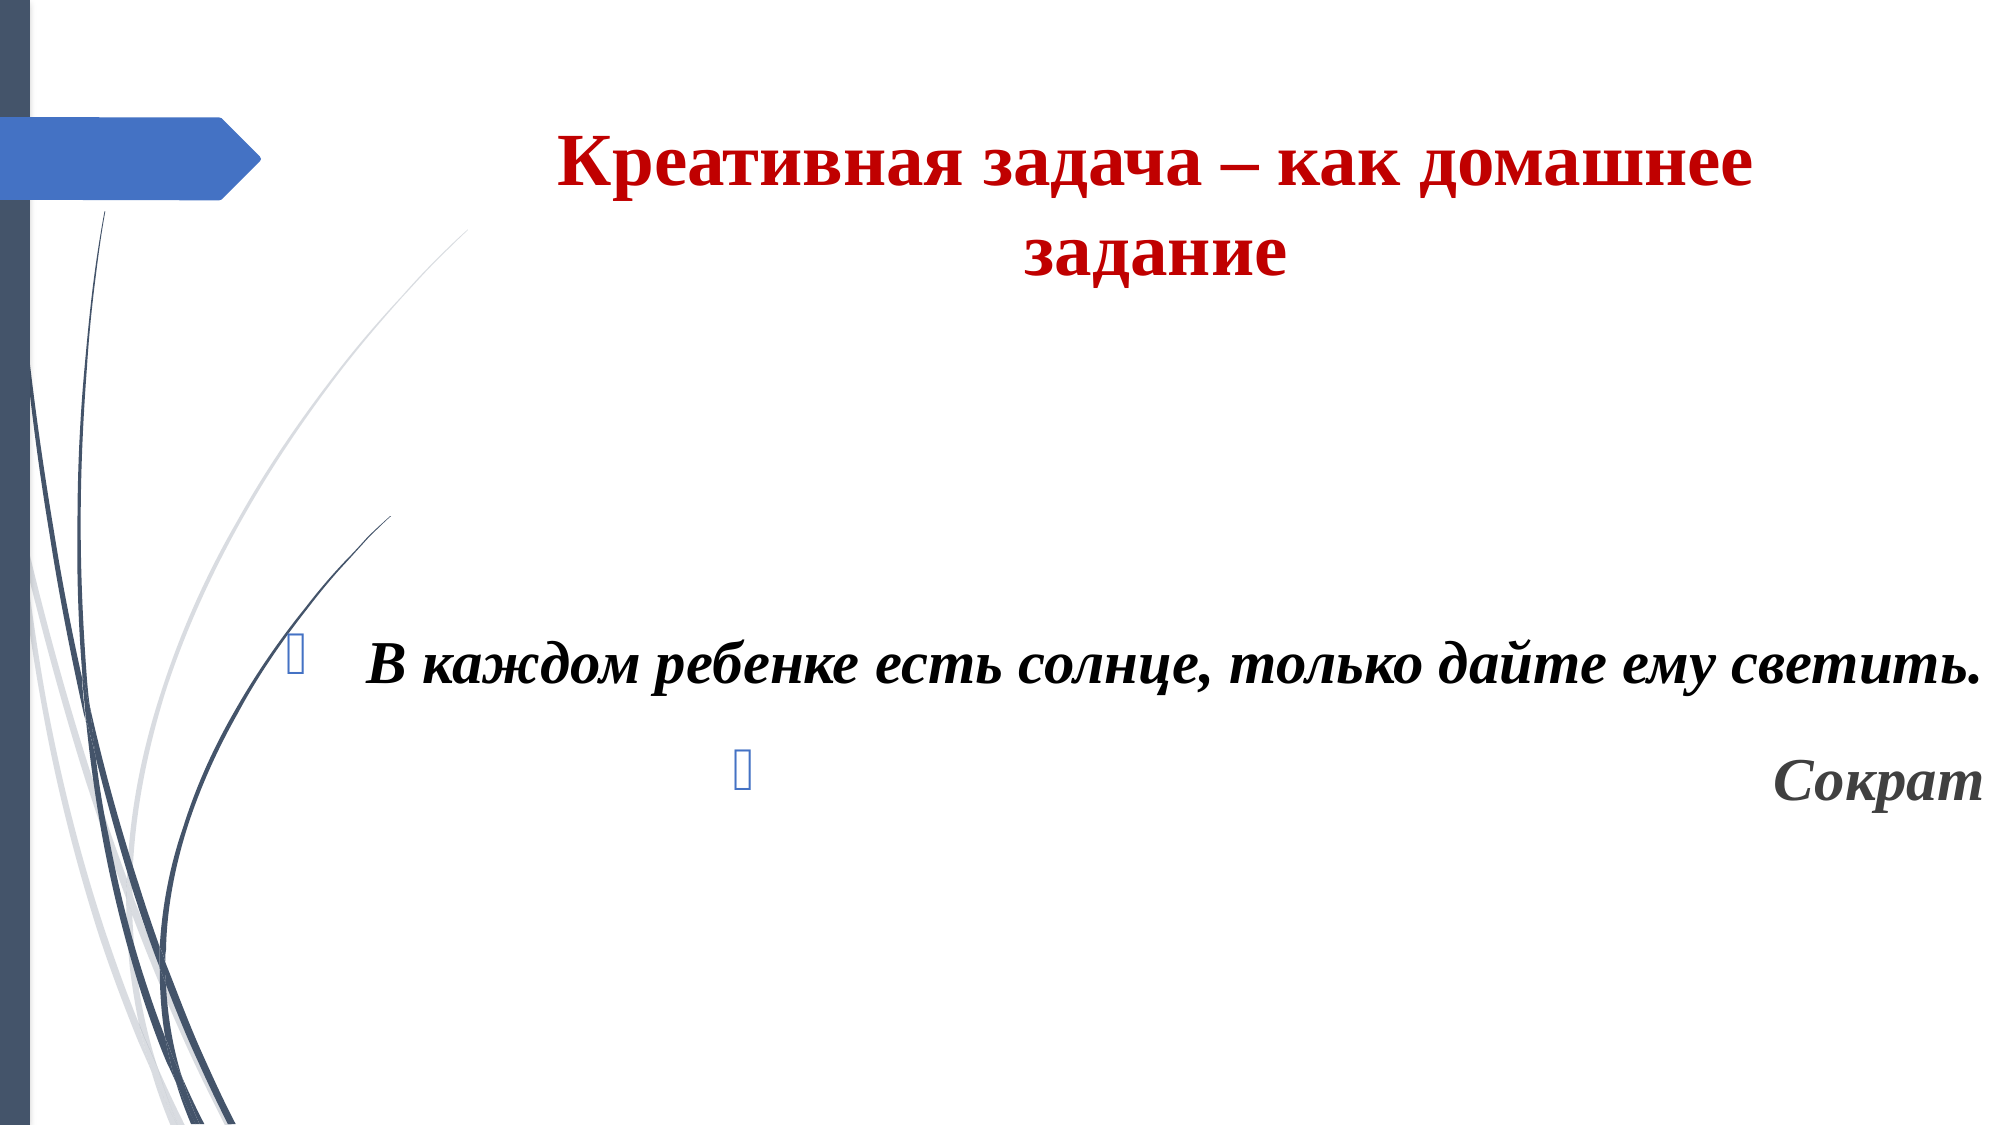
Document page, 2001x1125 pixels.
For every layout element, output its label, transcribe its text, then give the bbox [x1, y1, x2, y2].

list В каждом ребенке есть солнце, только дайте ему светить. Сократ [270, 579, 2000, 916]
title Креативная задача – как домашнее задание [425, 102, 1888, 313]
